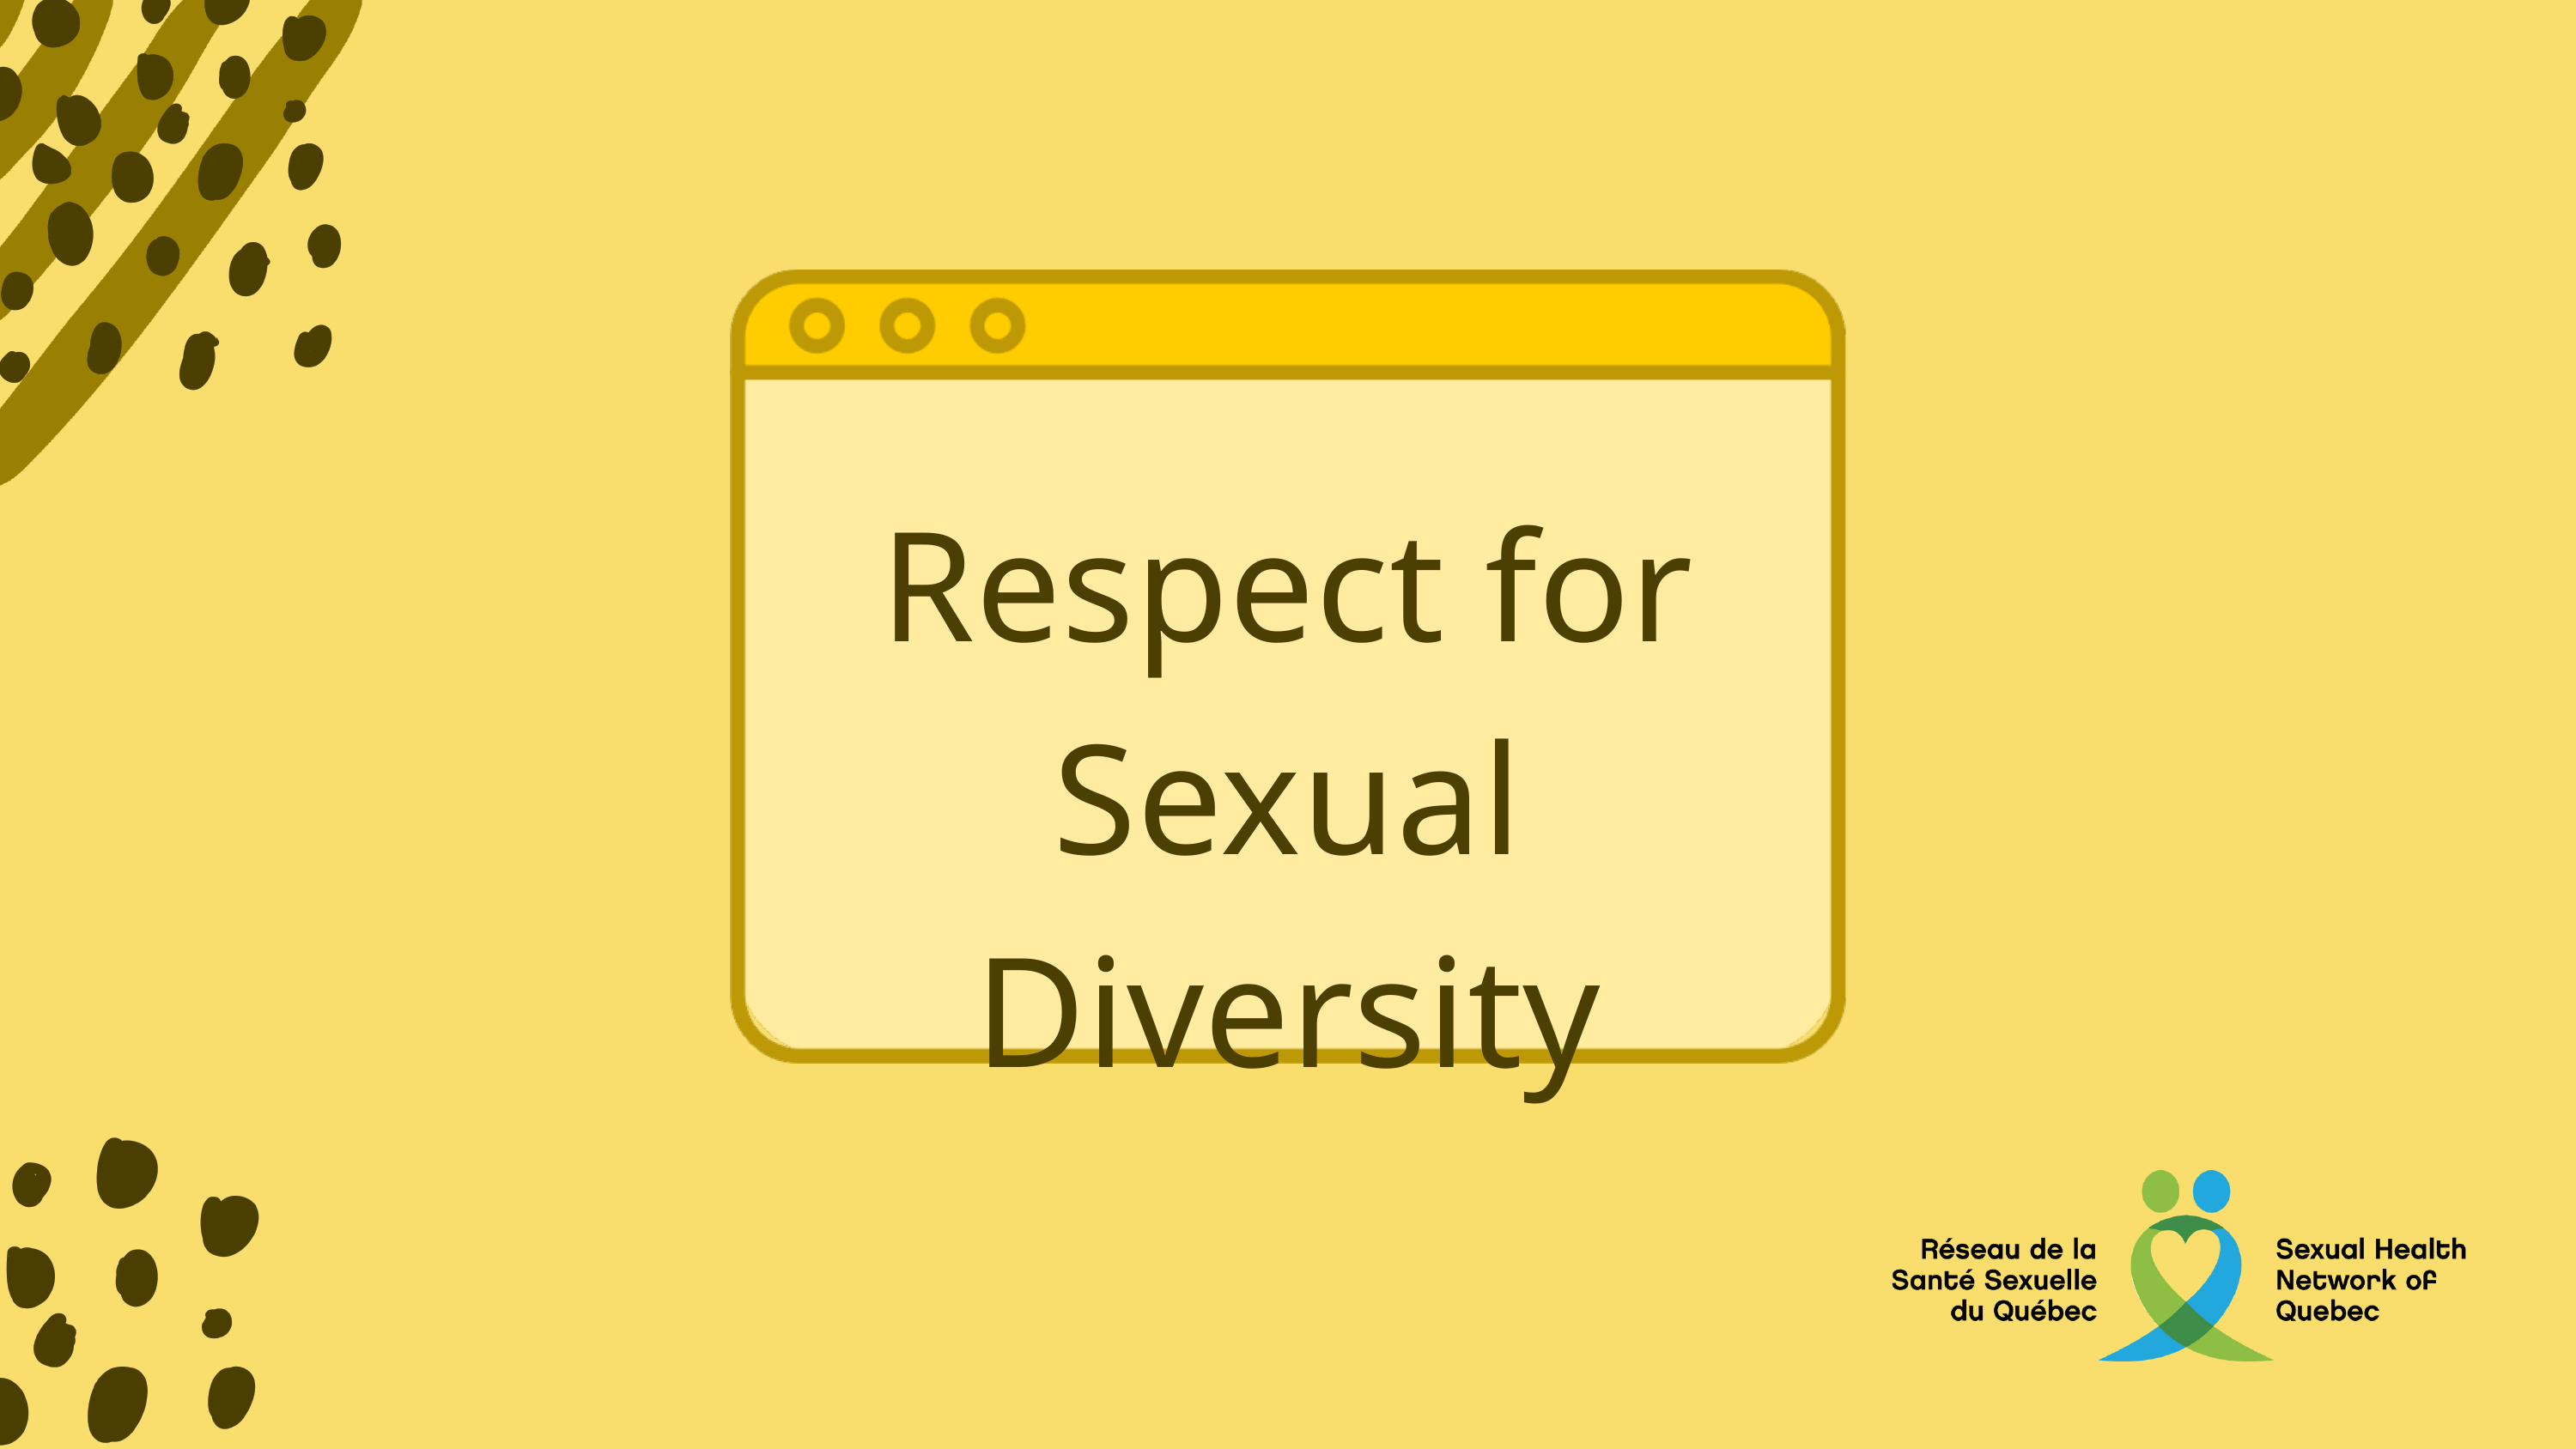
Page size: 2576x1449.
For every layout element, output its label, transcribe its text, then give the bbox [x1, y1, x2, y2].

text_box [0, 0, 343, 391]
text_box [1891, 1170, 2476, 1361]
text_box [729, 270, 1847, 1064]
text_box [0, 0, 364, 493]
text_box [0, 1137, 281, 1449]
text_box Respect for Sexual Diversity [755, 458, 1821, 1098]
